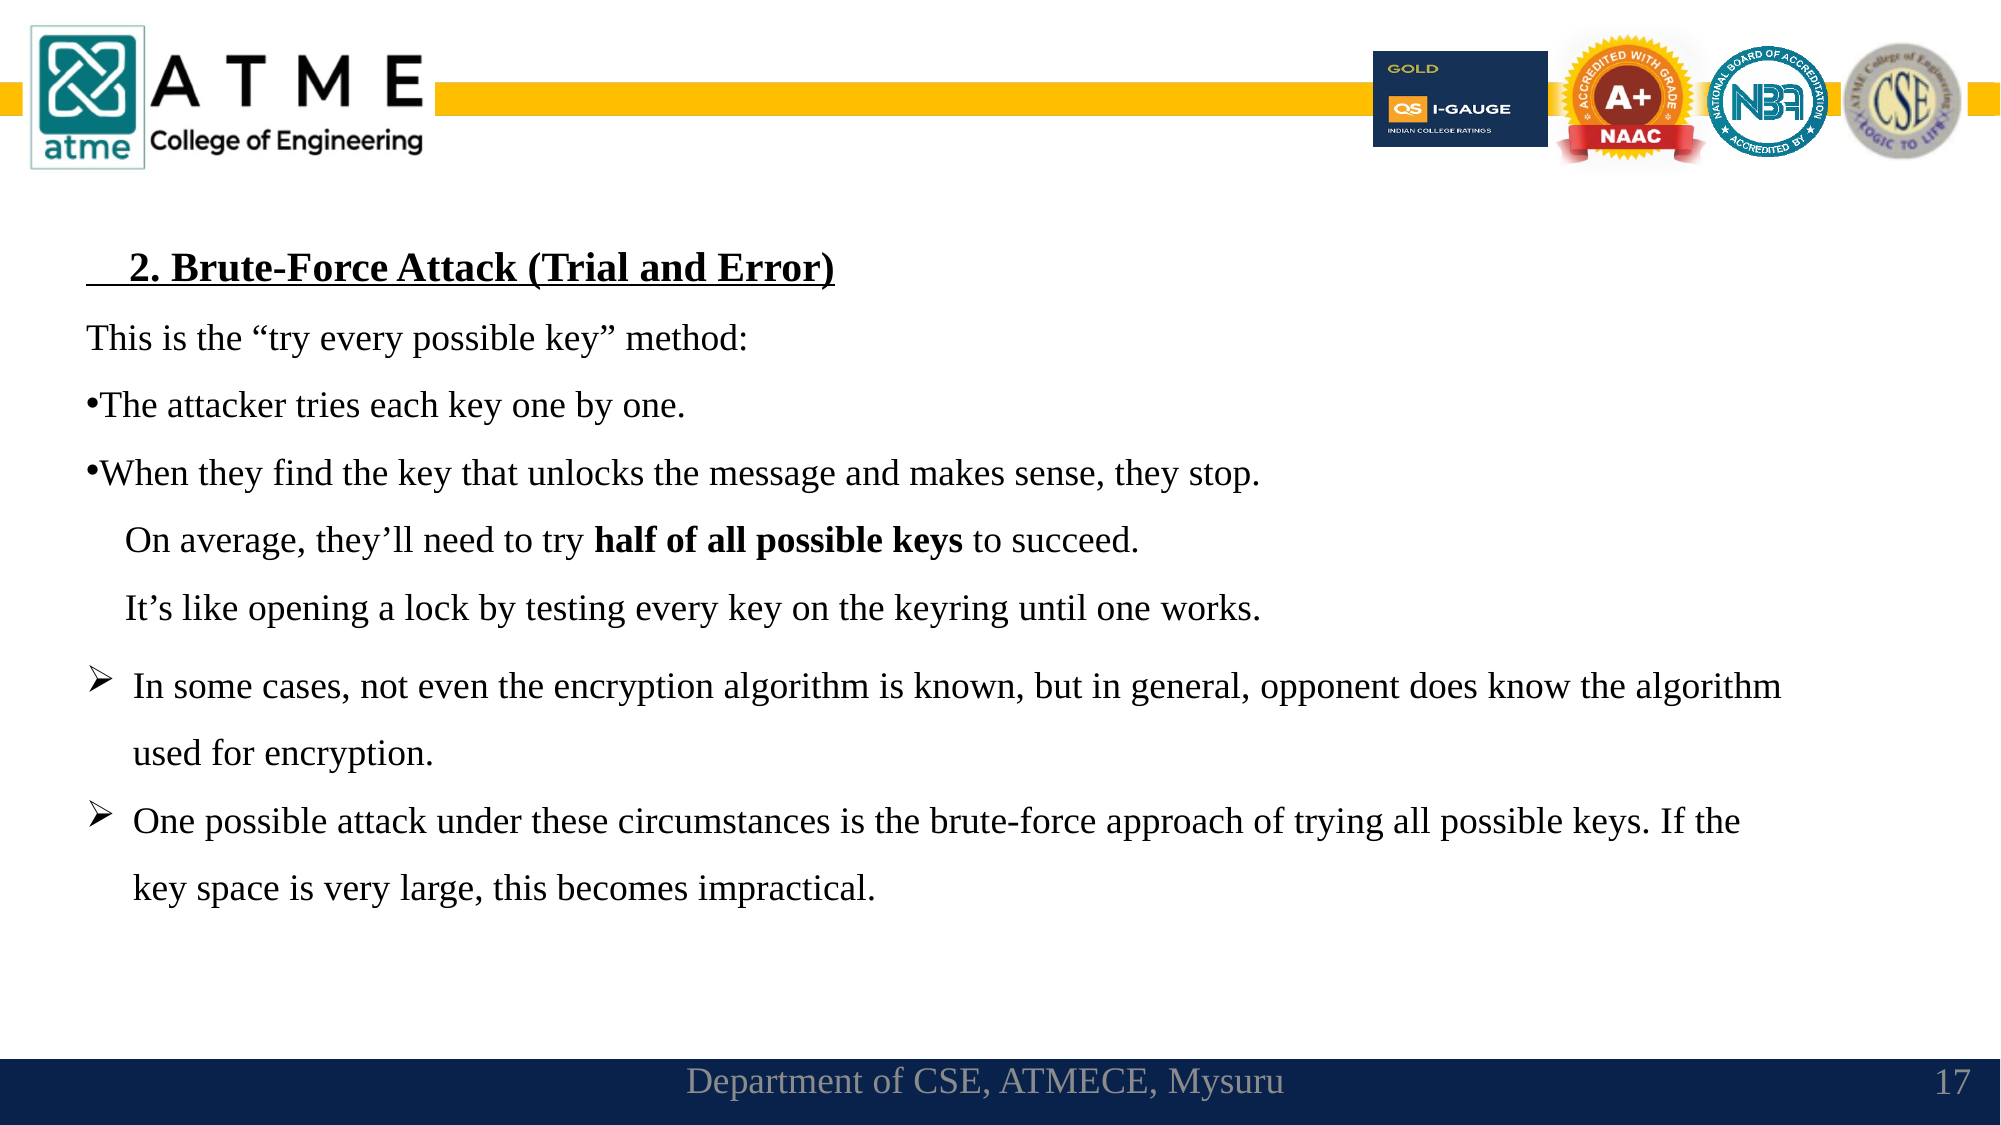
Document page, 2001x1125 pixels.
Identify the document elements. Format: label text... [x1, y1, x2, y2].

text_box In some cases, not even the encryption algorithm is known, but in general, opponent does know the algorithm used for encryption. One possible attack under these circumstances is the brute-force approach of trying all possible keys. If the key space is very large, this becomes impractical. [71, 630, 1806, 916]
footer Department of CSE, ATMECE, Mysuru [501, 1056, 1470, 1102]
text_box 🔑 2. Brute-Force Attack (Trial and Error) This is the “try every possible key” method: The attacker tries each key one by one. When they find the key that unlocks the message and makes sense, they stop. 🎲 On average, they’ll need to try half of all possible keys to succeed. 💪 It’s like opening a lock by testing every key on the keyring until one works. [71, 207, 1898, 635]
slide_number 17 [1511, 1057, 1972, 1103]
picture [1373, 20, 1828, 180]
picture [1840, 26, 1968, 176]
picture [22, 15, 435, 178]
picture [0, 1059, 2001, 1125]
